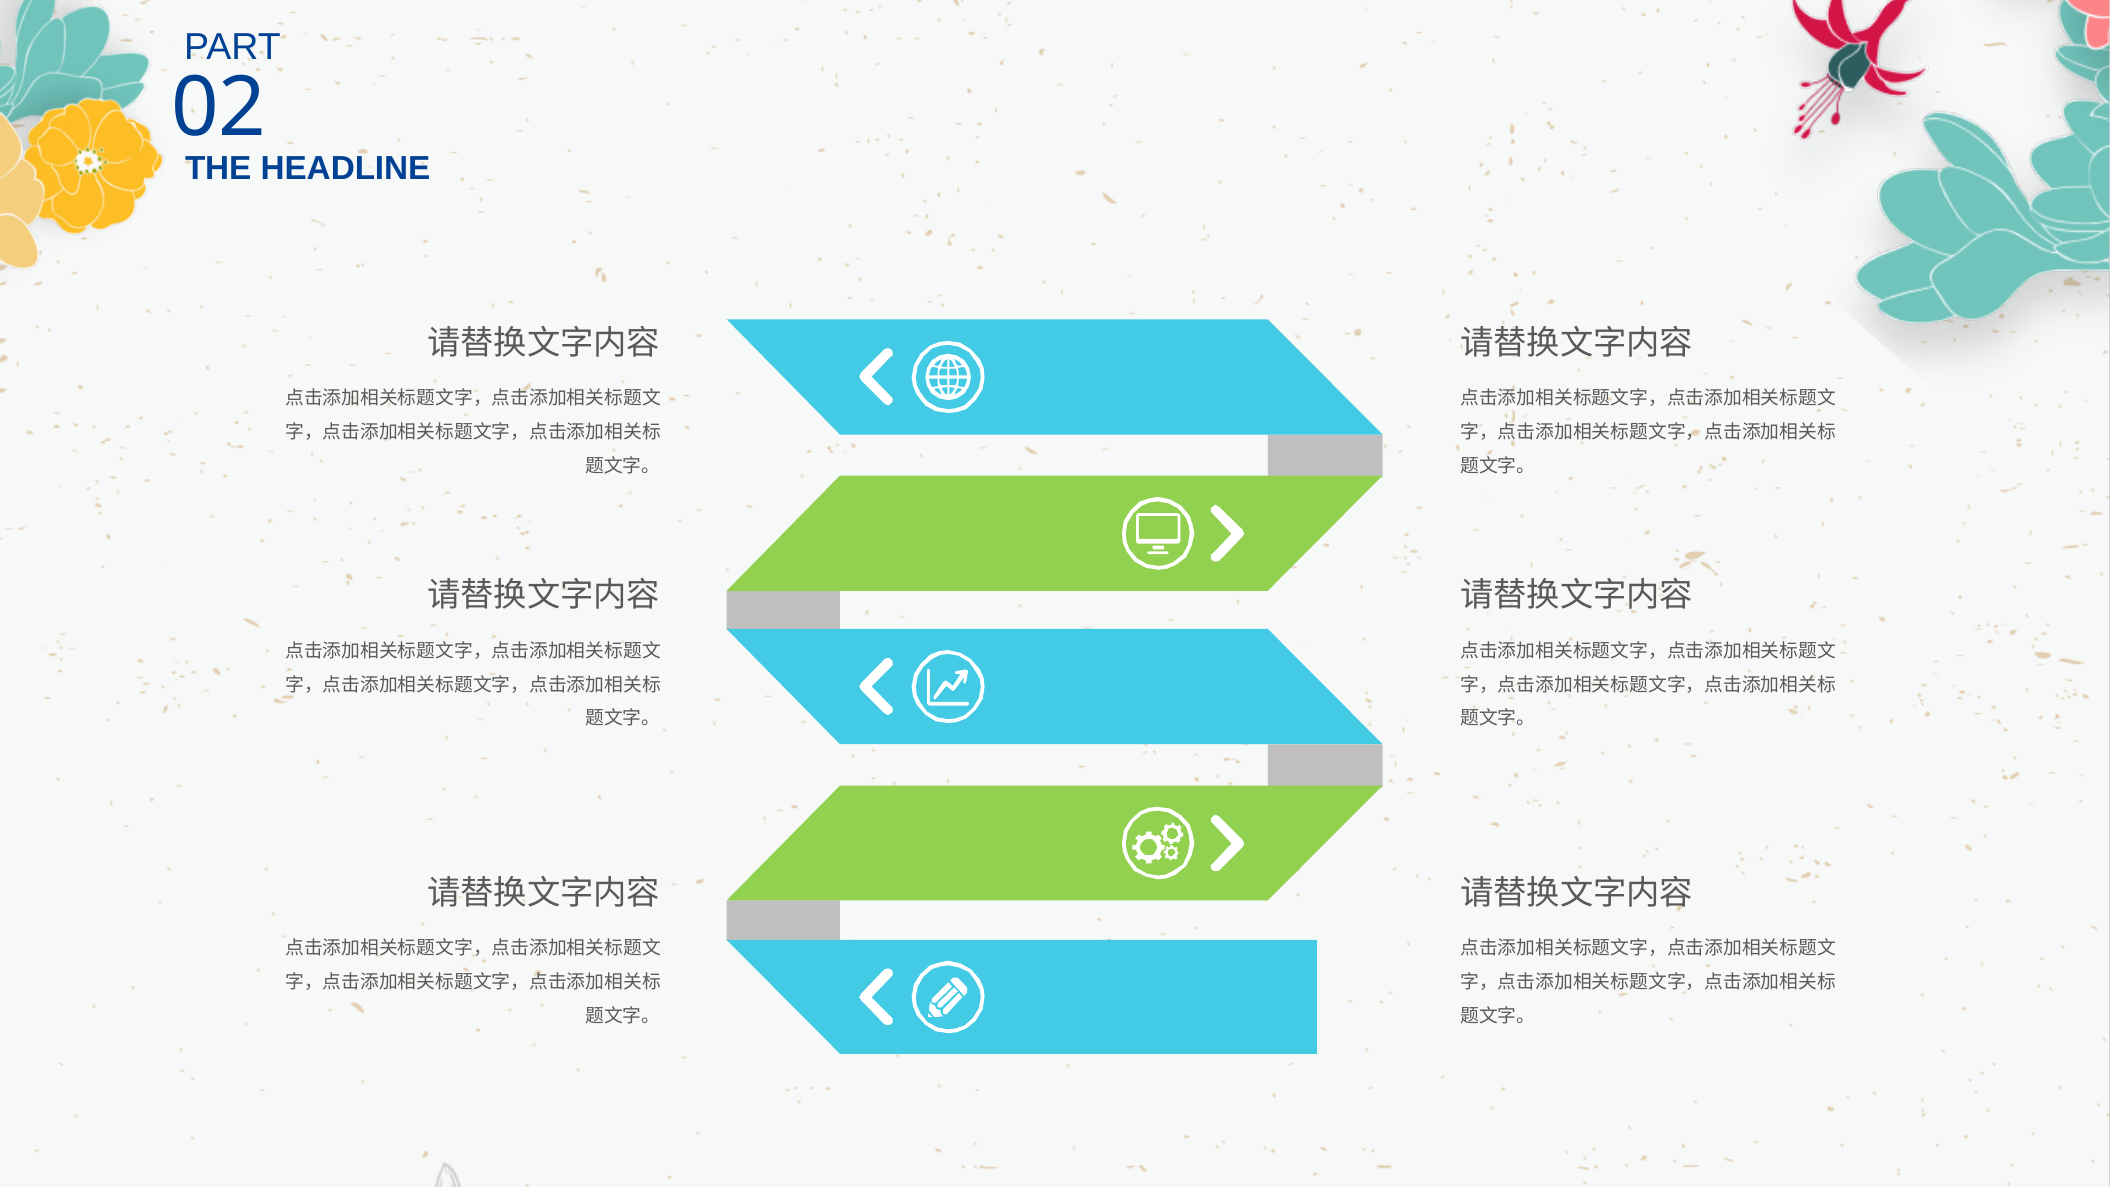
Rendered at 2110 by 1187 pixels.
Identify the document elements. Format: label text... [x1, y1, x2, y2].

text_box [1121, 496, 1245, 570]
text_box 请替换文字内容 [224, 861, 661, 921]
text_box 请替换文字内容 [1460, 564, 1897, 623]
text_box [726, 475, 1383, 591]
text_box 点击添加相关标题文字，点击添加相关标题文字，点击添加相关标题文字，点击添加相关标题文字。 [1460, 374, 1837, 470]
text_box 点击添加相关标题文字，点击添加相关标题文字，点击添加相关标题文字，点击添加相关标题文字。 [284, 924, 661, 1020]
text_box 请替换文字内容 [224, 311, 661, 371]
text_box [726, 628, 1383, 745]
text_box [859, 650, 985, 724]
text_box 请替换文字内容 [1460, 311, 1897, 371]
text_box 请替换文字内容 [1460, 861, 1897, 921]
text_box 请替换文字内容 [224, 564, 661, 623]
text_box [726, 319, 1383, 435]
text_box 点击添加相关标题文字，点击添加相关标题文字，点击添加相关标题文字，点击添加相关标题文字。 [284, 627, 661, 723]
text_box [726, 591, 840, 628]
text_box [859, 960, 985, 1034]
text_box [726, 939, 1317, 1054]
picture [0, 0, 2110, 1187]
text_box THE HEADLINE [170, 138, 446, 194]
text_box PART [169, 14, 296, 75]
text_box [726, 785, 1383, 901]
text_box [1267, 745, 1383, 785]
picture [1518, 0, 2110, 494]
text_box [859, 340, 985, 413]
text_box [1121, 806, 1245, 880]
text_box [1267, 435, 1383, 475]
text_box 点击添加相关标题文字，点击添加相关标题文字，点击添加相关标题文字，点击添加相关标题文字。 [1460, 924, 1837, 1020]
text_box 点击添加相关标题文字，点击添加相关标题文字，点击添加相关标题文字，点击添加相关标题文字。 [1460, 627, 1837, 723]
text_box 02 [156, 44, 281, 159]
text_box 点击添加相关标题文字，点击添加相关标题文字，点击添加相关标题文字，点击添加相关标题文字。 [284, 374, 661, 470]
text_box [726, 901, 840, 939]
